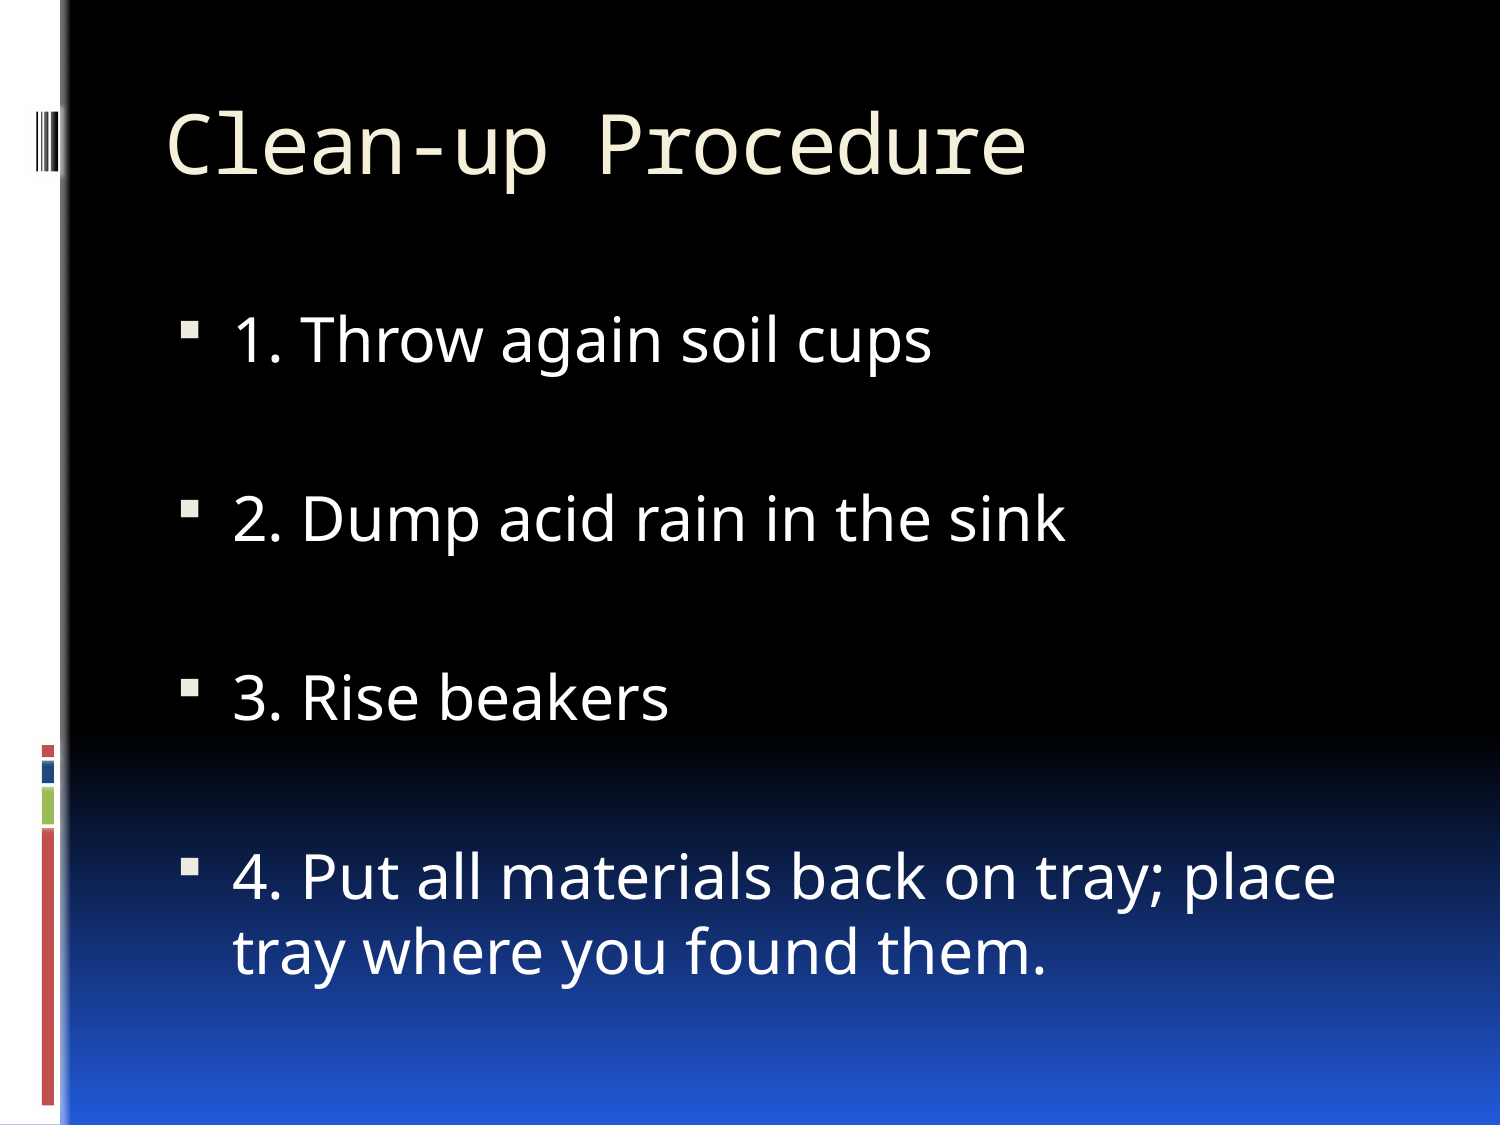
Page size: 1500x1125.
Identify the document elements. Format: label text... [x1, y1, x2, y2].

title Clean-up Procedure [150, 83, 1425, 234]
list 1. Throw again soil cups 2. Dump acid rain in the sink 3. Rise beakers 4. Put all materials back on tray; place tray where you found them. [150, 292, 1425, 1043]
